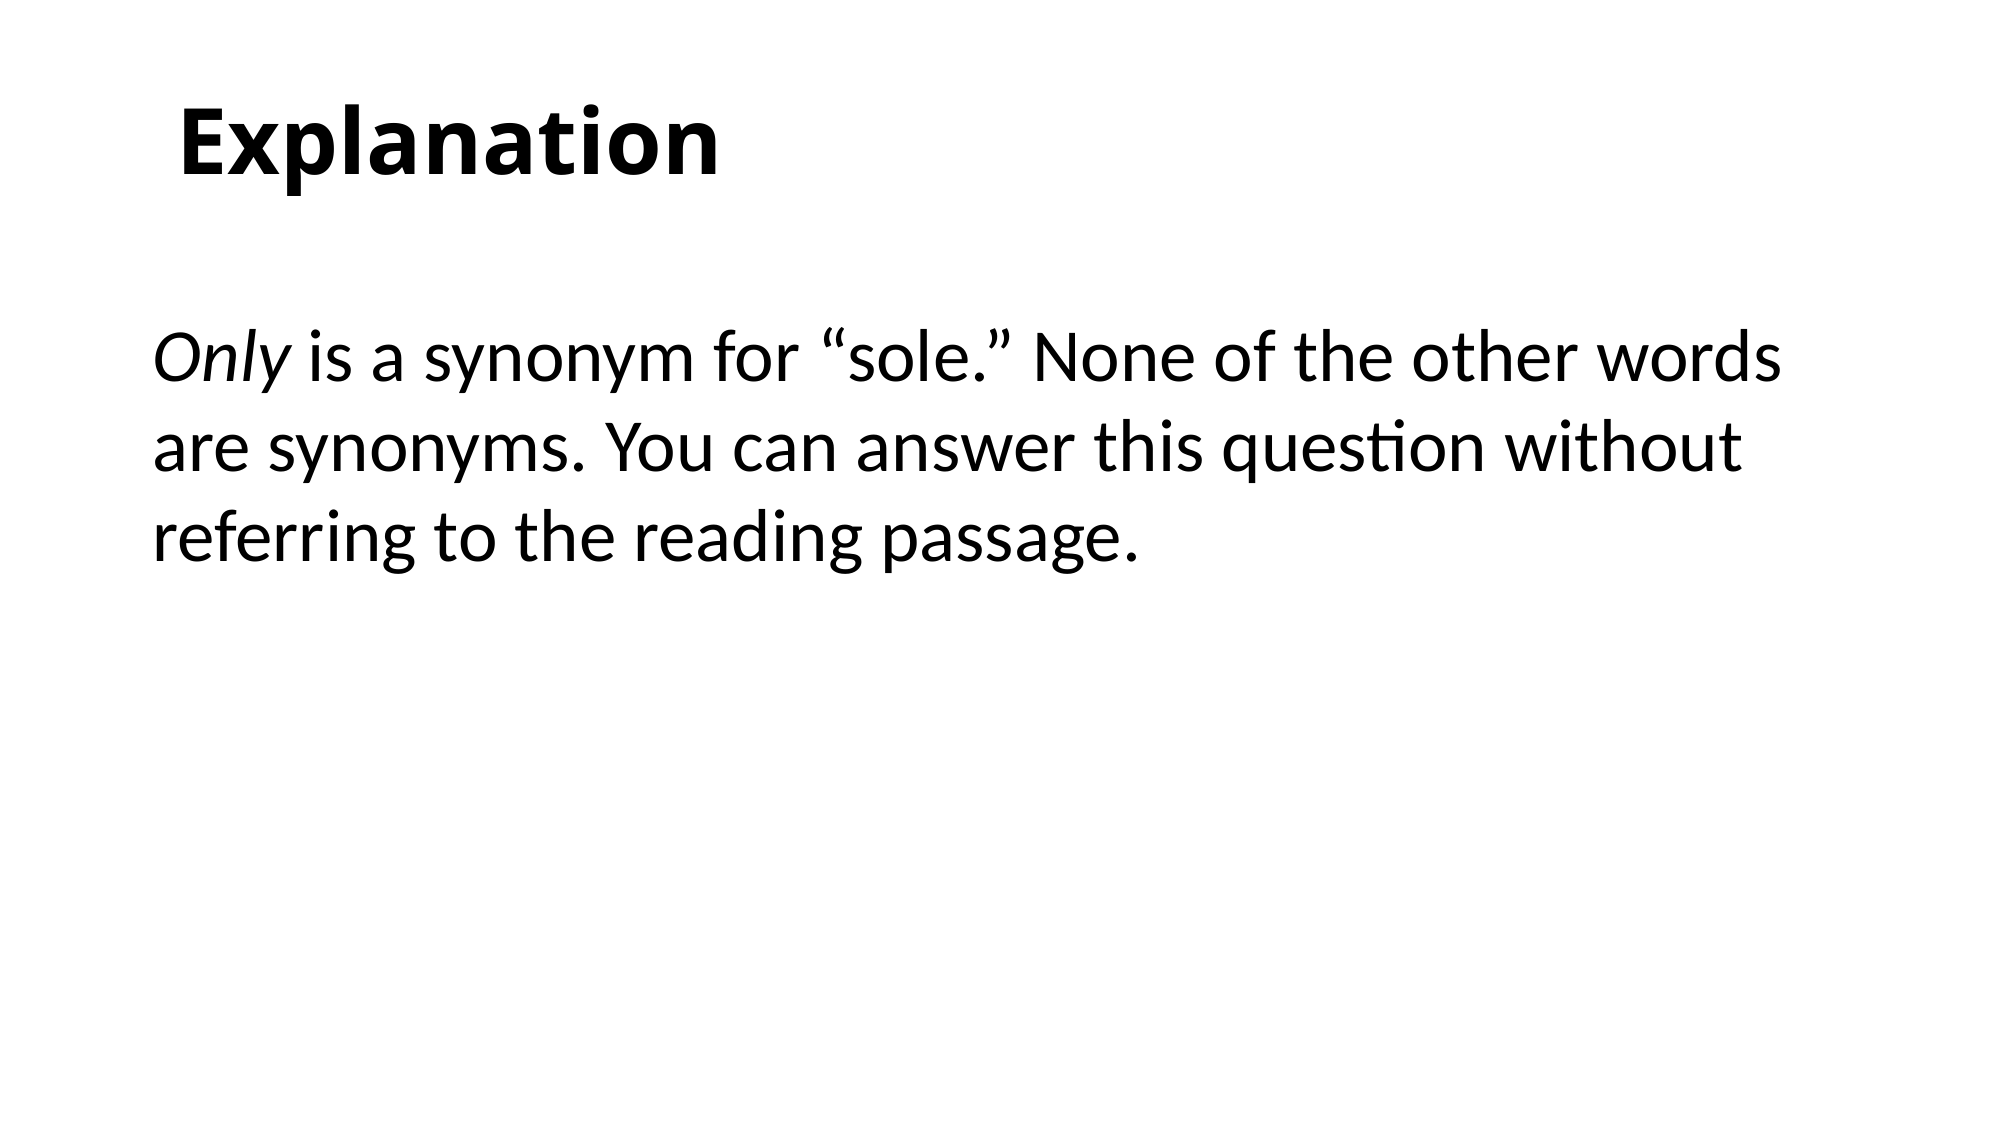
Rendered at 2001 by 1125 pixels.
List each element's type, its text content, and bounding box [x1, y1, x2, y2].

title Explanation [137, 62, 1863, 228]
list Only is a synonym for “sole.” None of the other words are synonyms. You can answer this question without referring to the reading passage. [137, 299, 1863, 1014]
